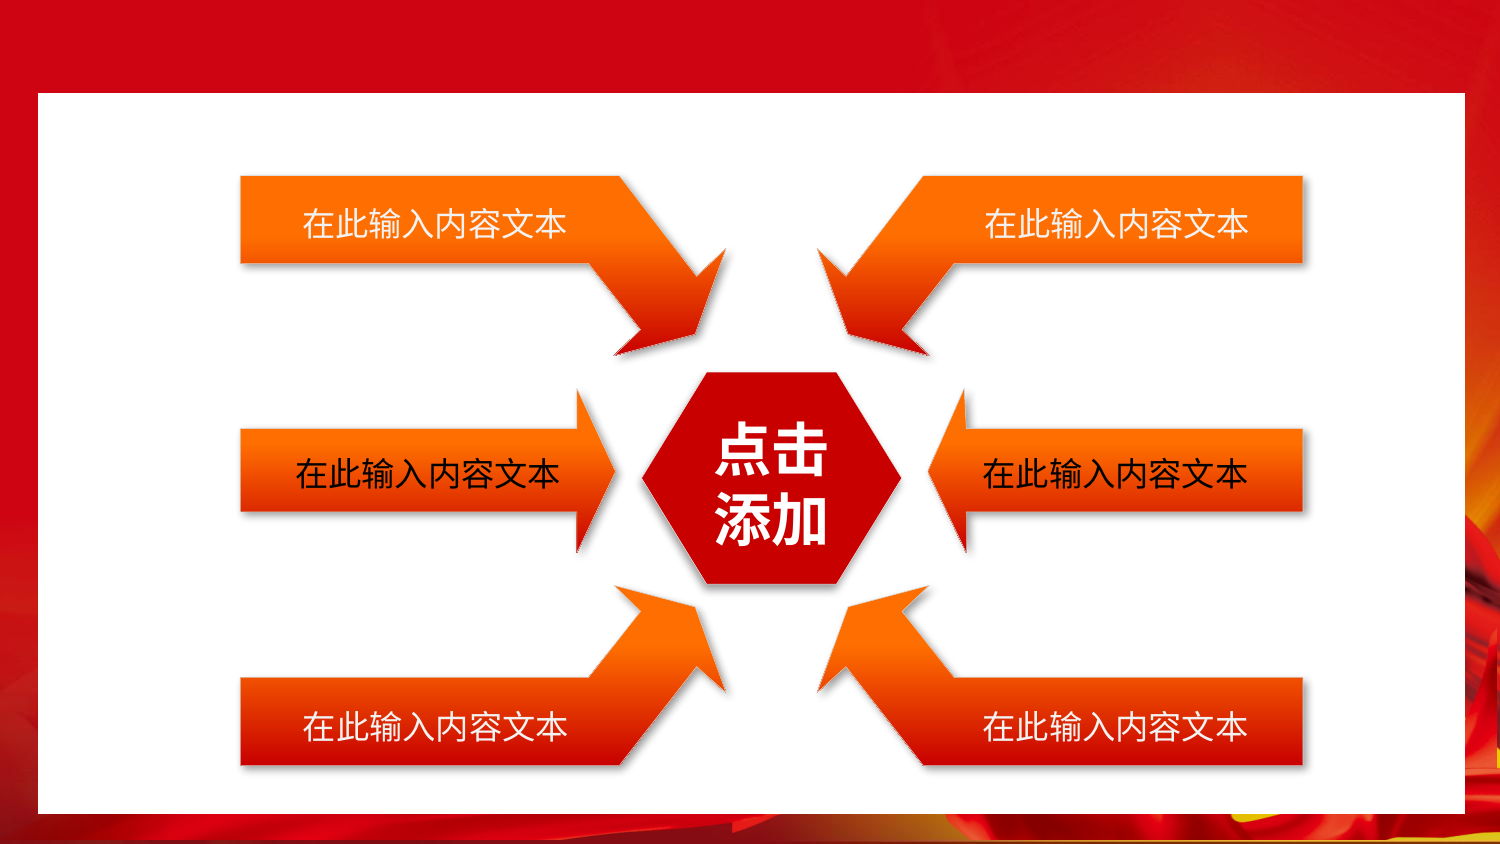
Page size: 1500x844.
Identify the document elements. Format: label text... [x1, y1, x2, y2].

text_box 在此输入内容文本 [245, 698, 626, 754]
text_box 在此输入内容文本 [927, 195, 1308, 251]
text_box [240, 175, 727, 356]
title [0, 45, 1294, 208]
text_box 在此输入内容文本 [244, 195, 627, 251]
text_box [817, 175, 1303, 356]
text_box [941, 501, 1303, 553]
text_box [240, 501, 602, 553]
text_box [240, 585, 727, 766]
text_box 在此输入内容文本 [927, 698, 1304, 754]
picture [0, 0, 1500, 844]
text_box [817, 585, 1303, 766]
text_box [240, 388, 604, 445]
text_box 在此输入内容文本 [917, 445, 1314, 501]
text_box [939, 388, 1303, 445]
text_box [641, 372, 902, 585]
text_box 在此输入内容文本 [230, 445, 627, 501]
